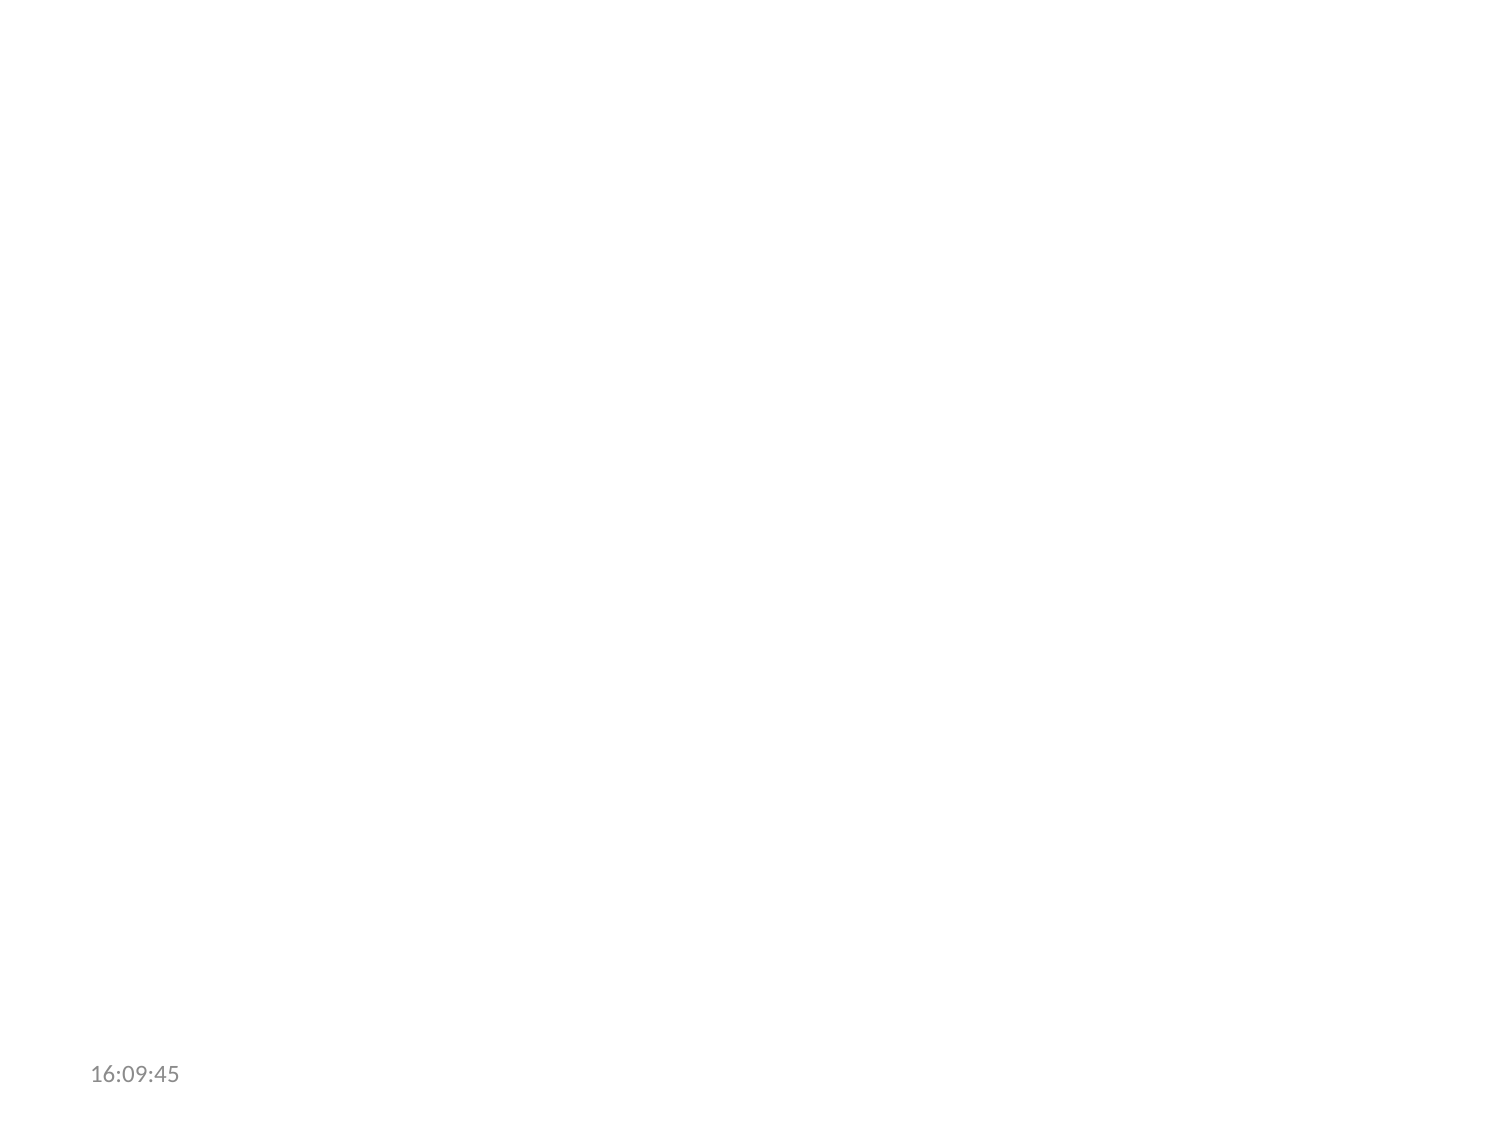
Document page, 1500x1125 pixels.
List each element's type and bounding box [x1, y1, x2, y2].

slide_number [75, 1042, 425, 1103]
